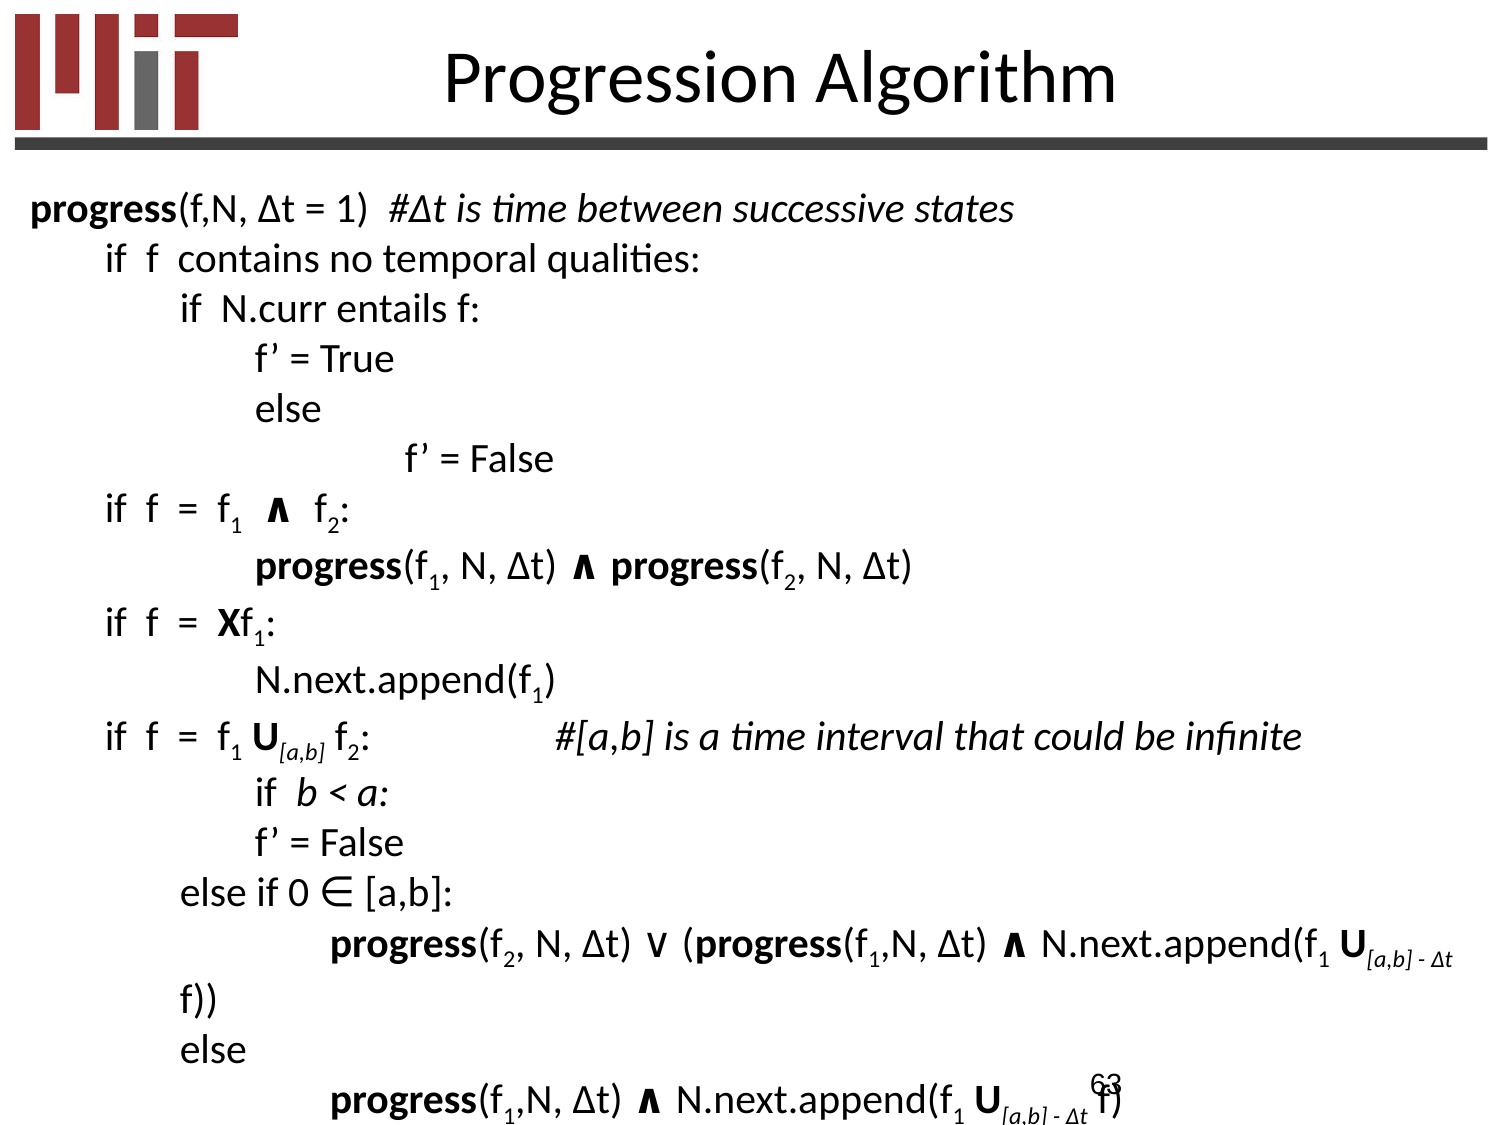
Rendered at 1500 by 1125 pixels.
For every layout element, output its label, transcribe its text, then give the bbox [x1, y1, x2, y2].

title Progression Algorithm [237, 15, 1325, 130]
slide_number 63 [1074, 1052, 1425, 1113]
list progress(f,N, Δt = 1) #Δt is time between successive states if f contains no temporal qualities: if N.curr entails f: f’ = True else f’ = False if f = f1 ∧ f2: progress(f1, N, Δt) ∧ progress(f2, N, Δt) if f = Xf1: N.next.append(f1) if f = f1 U[a,b] f2: #[a,b] is a time interval that could be infinite if b < a: f’ = False else if 0 ∈ [a,b]: progress(f2, N, Δt) ∨ (progress(f1,N, Δt) ∧ N.next.append(f1 U[a,b] - Δt f)) else progress(f1,N, Δt) ∧ N.next.append(f1 U[a,b] - Δt f) [14, 165, 1486, 1053]
picture [15, 14, 238, 130]
